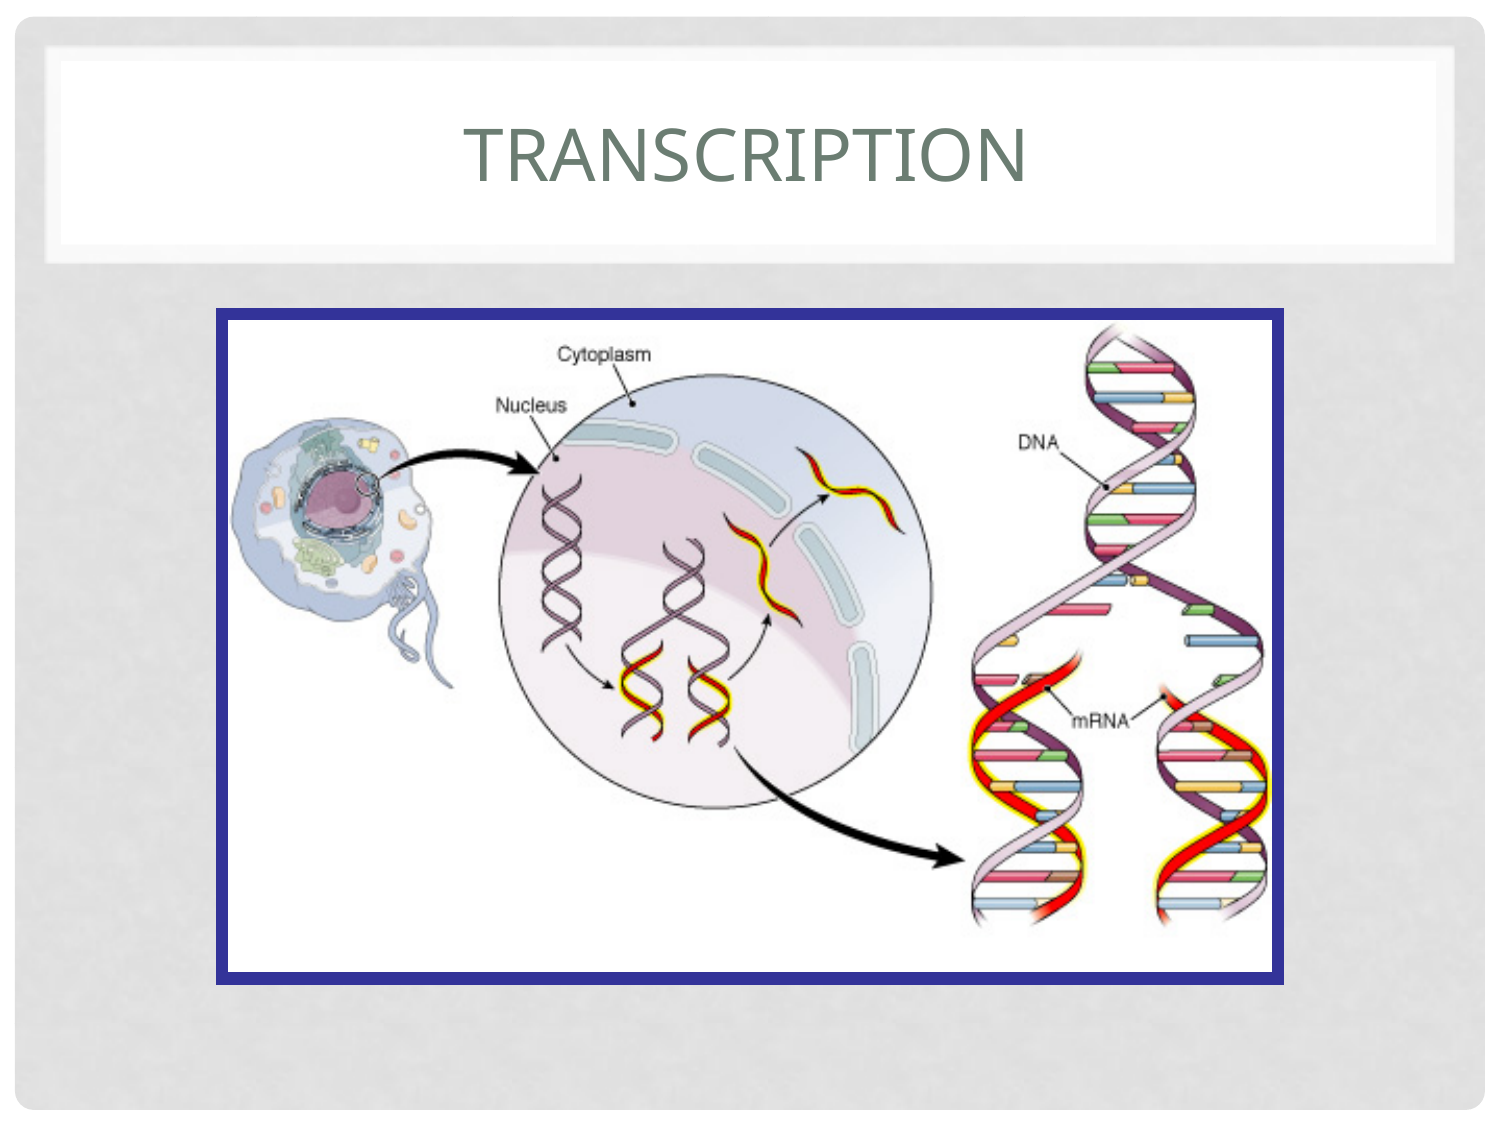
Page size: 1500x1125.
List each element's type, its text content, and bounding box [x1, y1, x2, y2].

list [227, 319, 1273, 973]
title Transcription [69, 66, 1425, 238]
